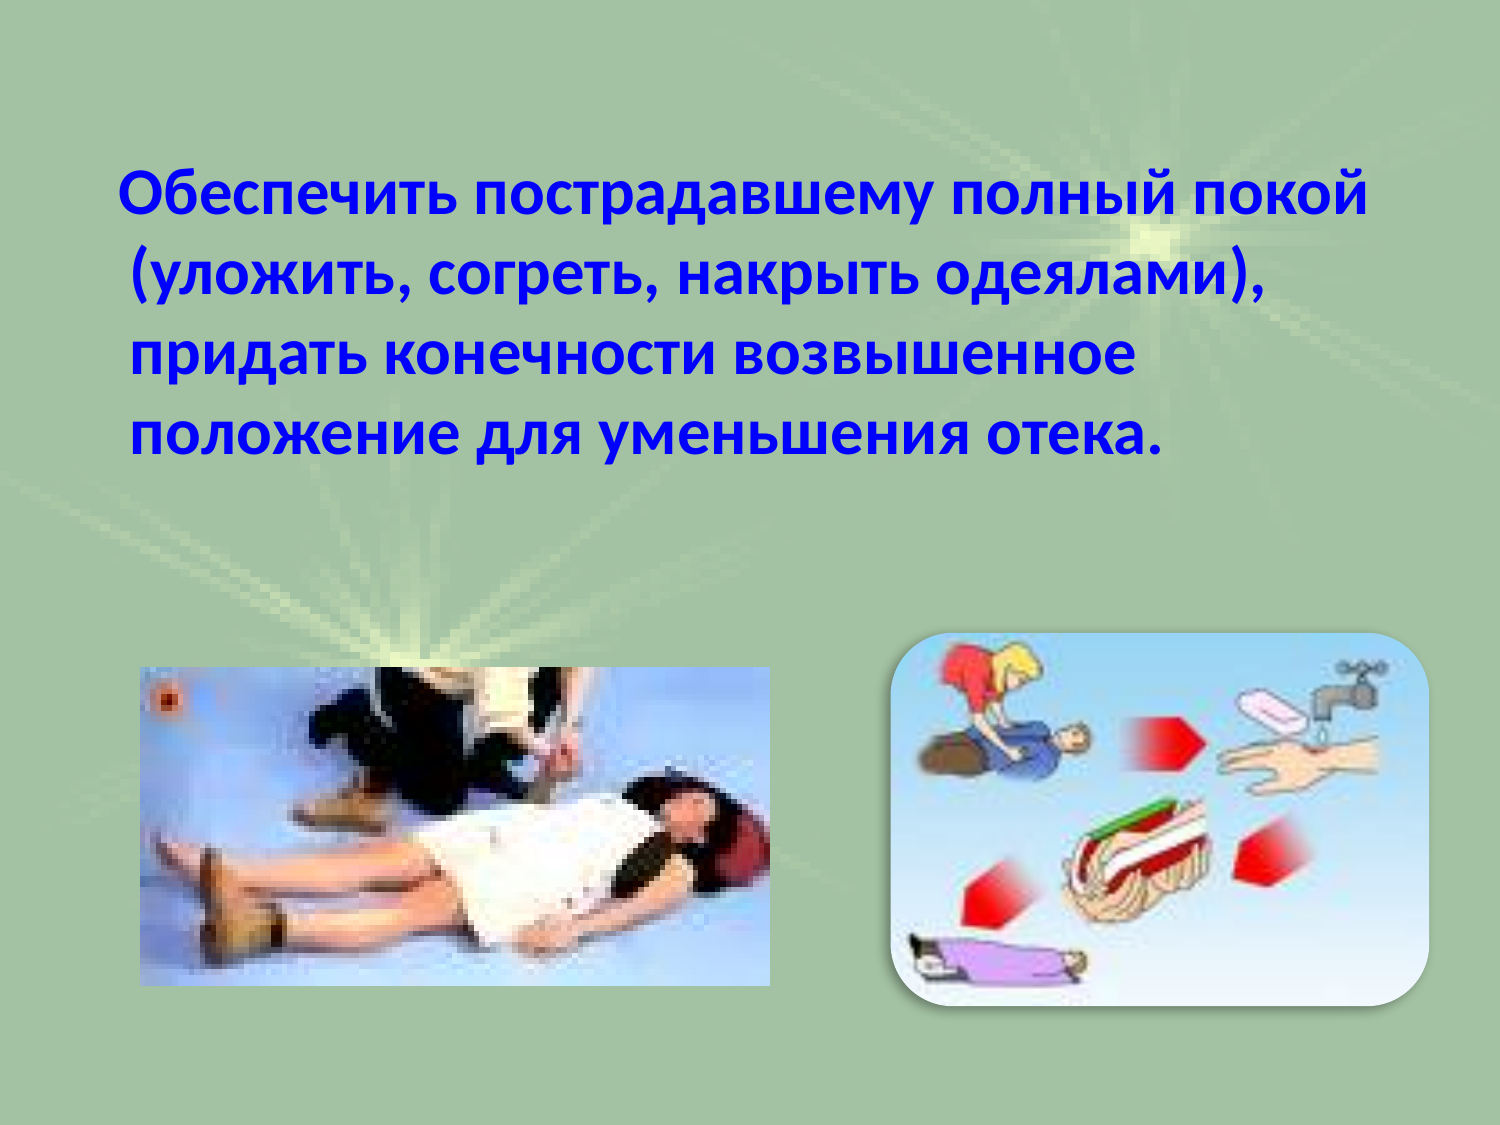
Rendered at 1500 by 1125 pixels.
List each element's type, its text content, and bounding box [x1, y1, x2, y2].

list Обеспечить пострадавшему полный покой (уложить, согреть, накрыть одеялами), придать конечности возвышенное положение для уменьшения отека. [58, 140, 1409, 652]
picture [0, 0, 1500, 1125]
